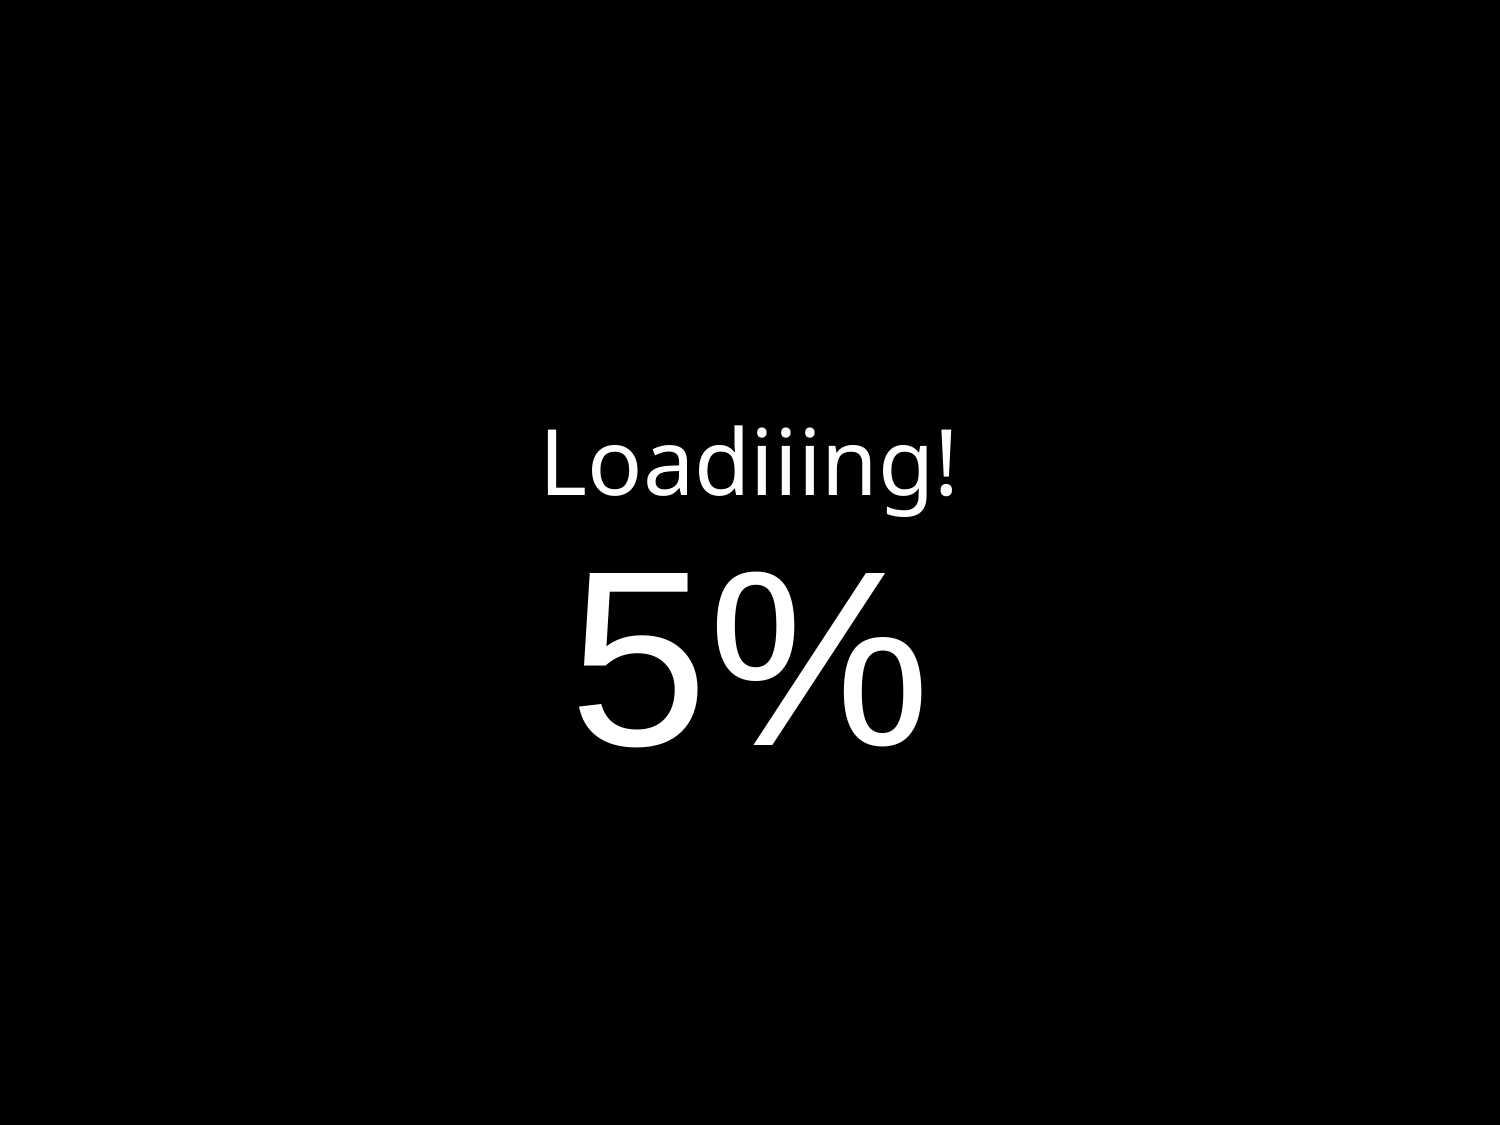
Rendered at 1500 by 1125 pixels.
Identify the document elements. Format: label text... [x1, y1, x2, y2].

text_box Loadiiing! [112, 338, 1388, 580]
text_box 5% [224, 487, 1275, 776]
